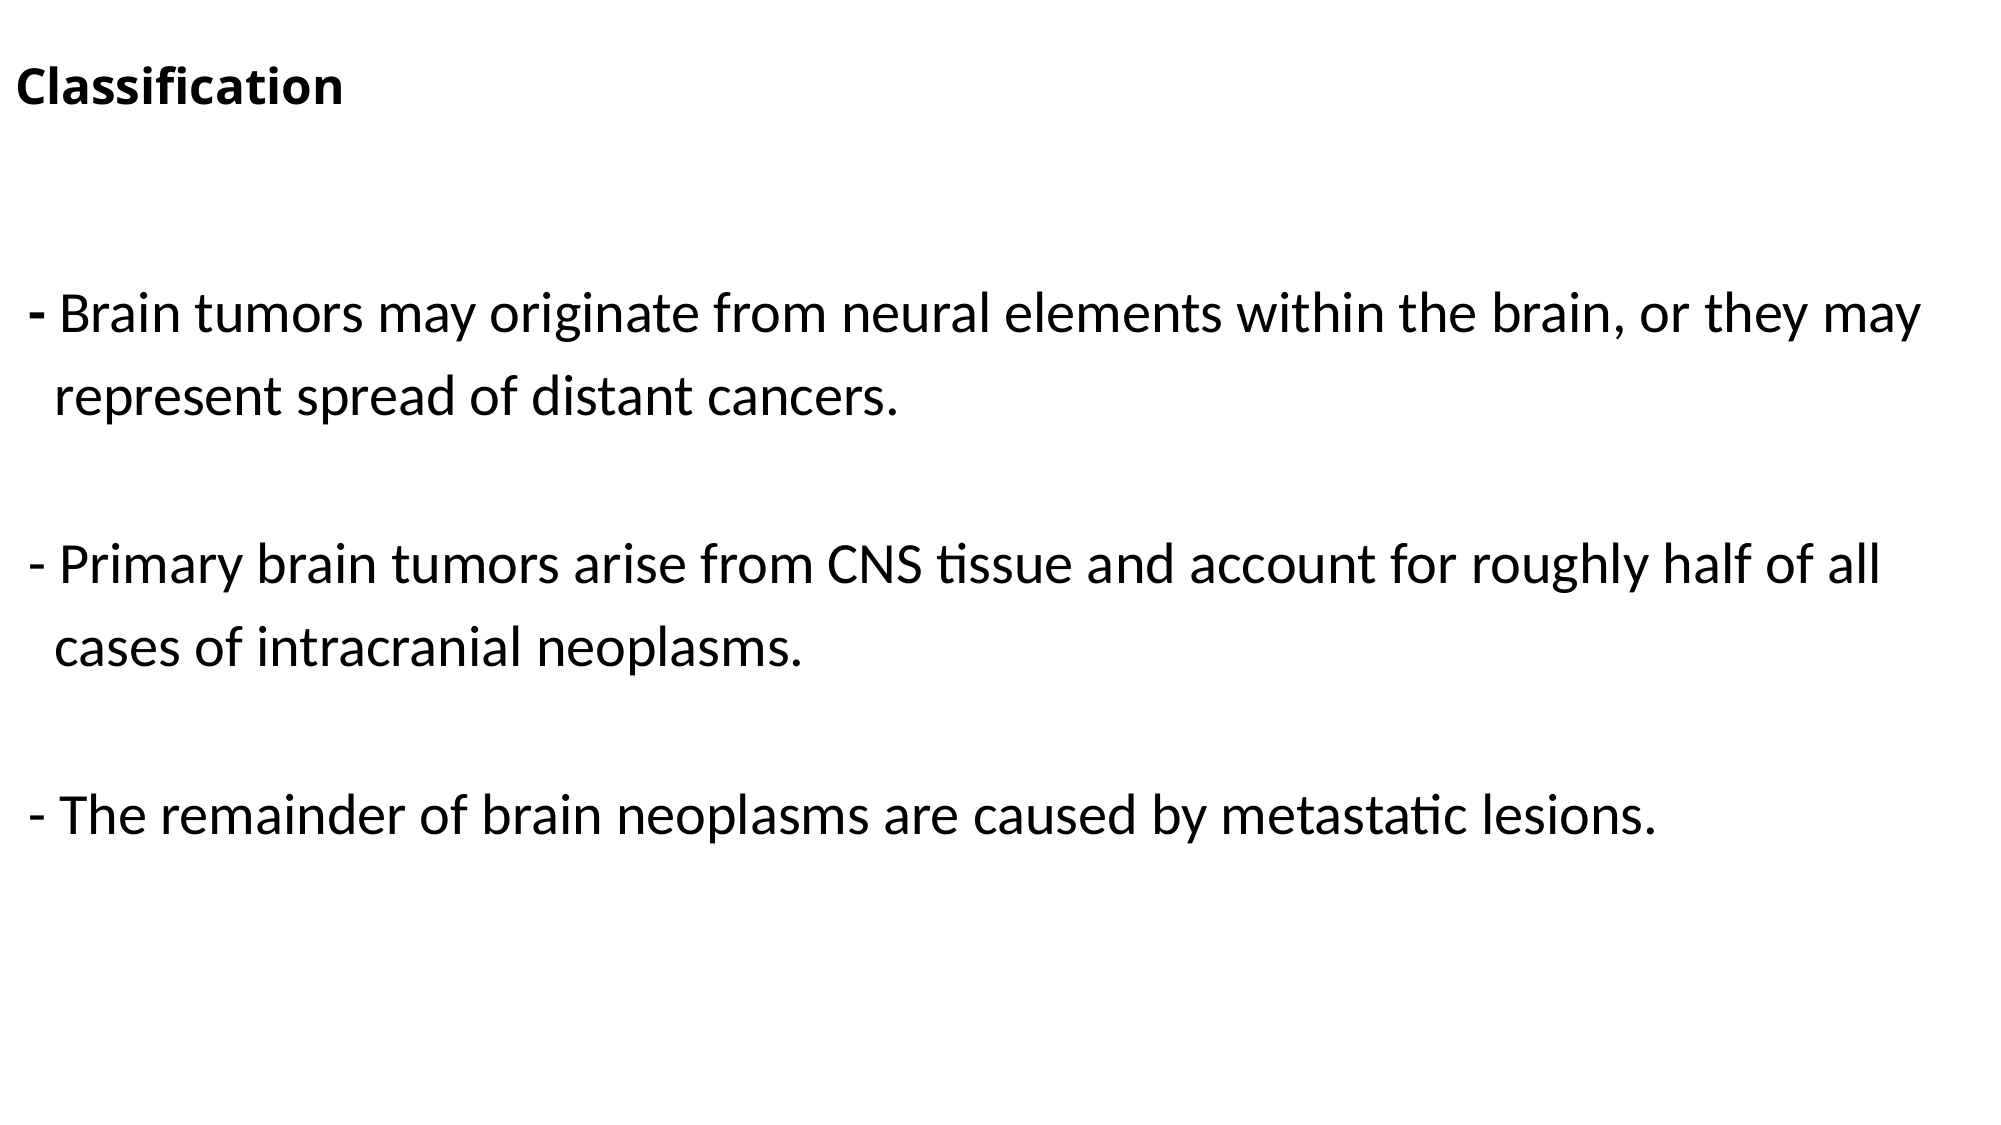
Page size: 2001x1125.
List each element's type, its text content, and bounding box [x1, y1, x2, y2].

title Classification [0, 0, 1863, 183]
list - Brain tumors may originate from neural elements within the brain, or they may represent spread of distant cancers. - Primary brain tumors arise from CNS tissue and account for roughly half of all cases of intracranial neoplasms. - The remainder of brain neoplasms are caused by metastatic lesions. [0, 183, 2000, 1125]
